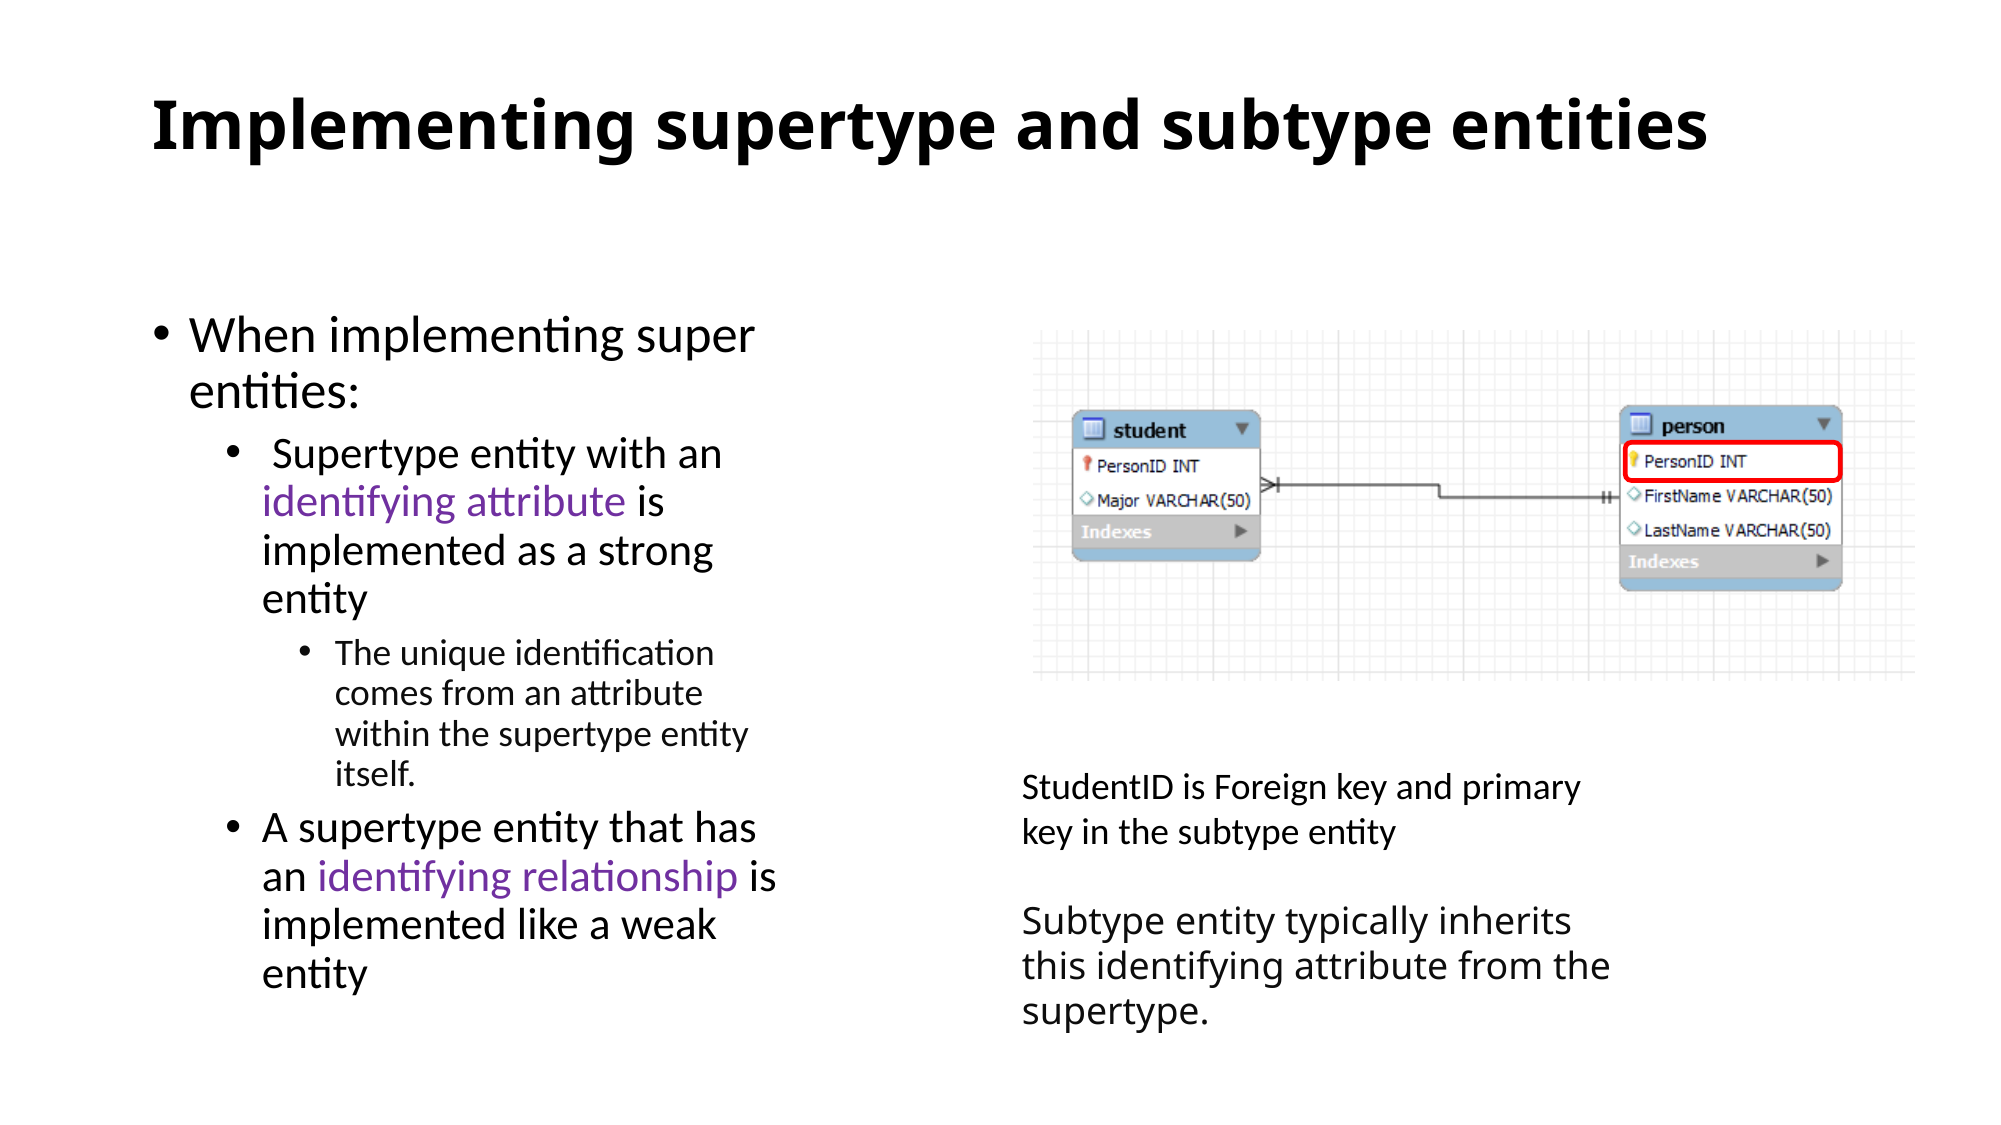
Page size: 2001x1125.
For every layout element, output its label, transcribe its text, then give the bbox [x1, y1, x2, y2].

list When implementing super entities: Supertype entity with an identifying attribute is implemented as a strong entity The unique identification comes from an attribute within the supertype entity itself. A supertype entity that has an identifying relationship is implemented like a weak entity [137, 299, 807, 1014]
picture [1033, 330, 1915, 681]
title Implementing supertype and subtype entities [137, 59, 1863, 278]
text_box StudentID is Foreign key and primary key in the subtype entity Subtype entity typically inherits this identifying attribute from the supertype. [1007, 754, 1630, 1040]
